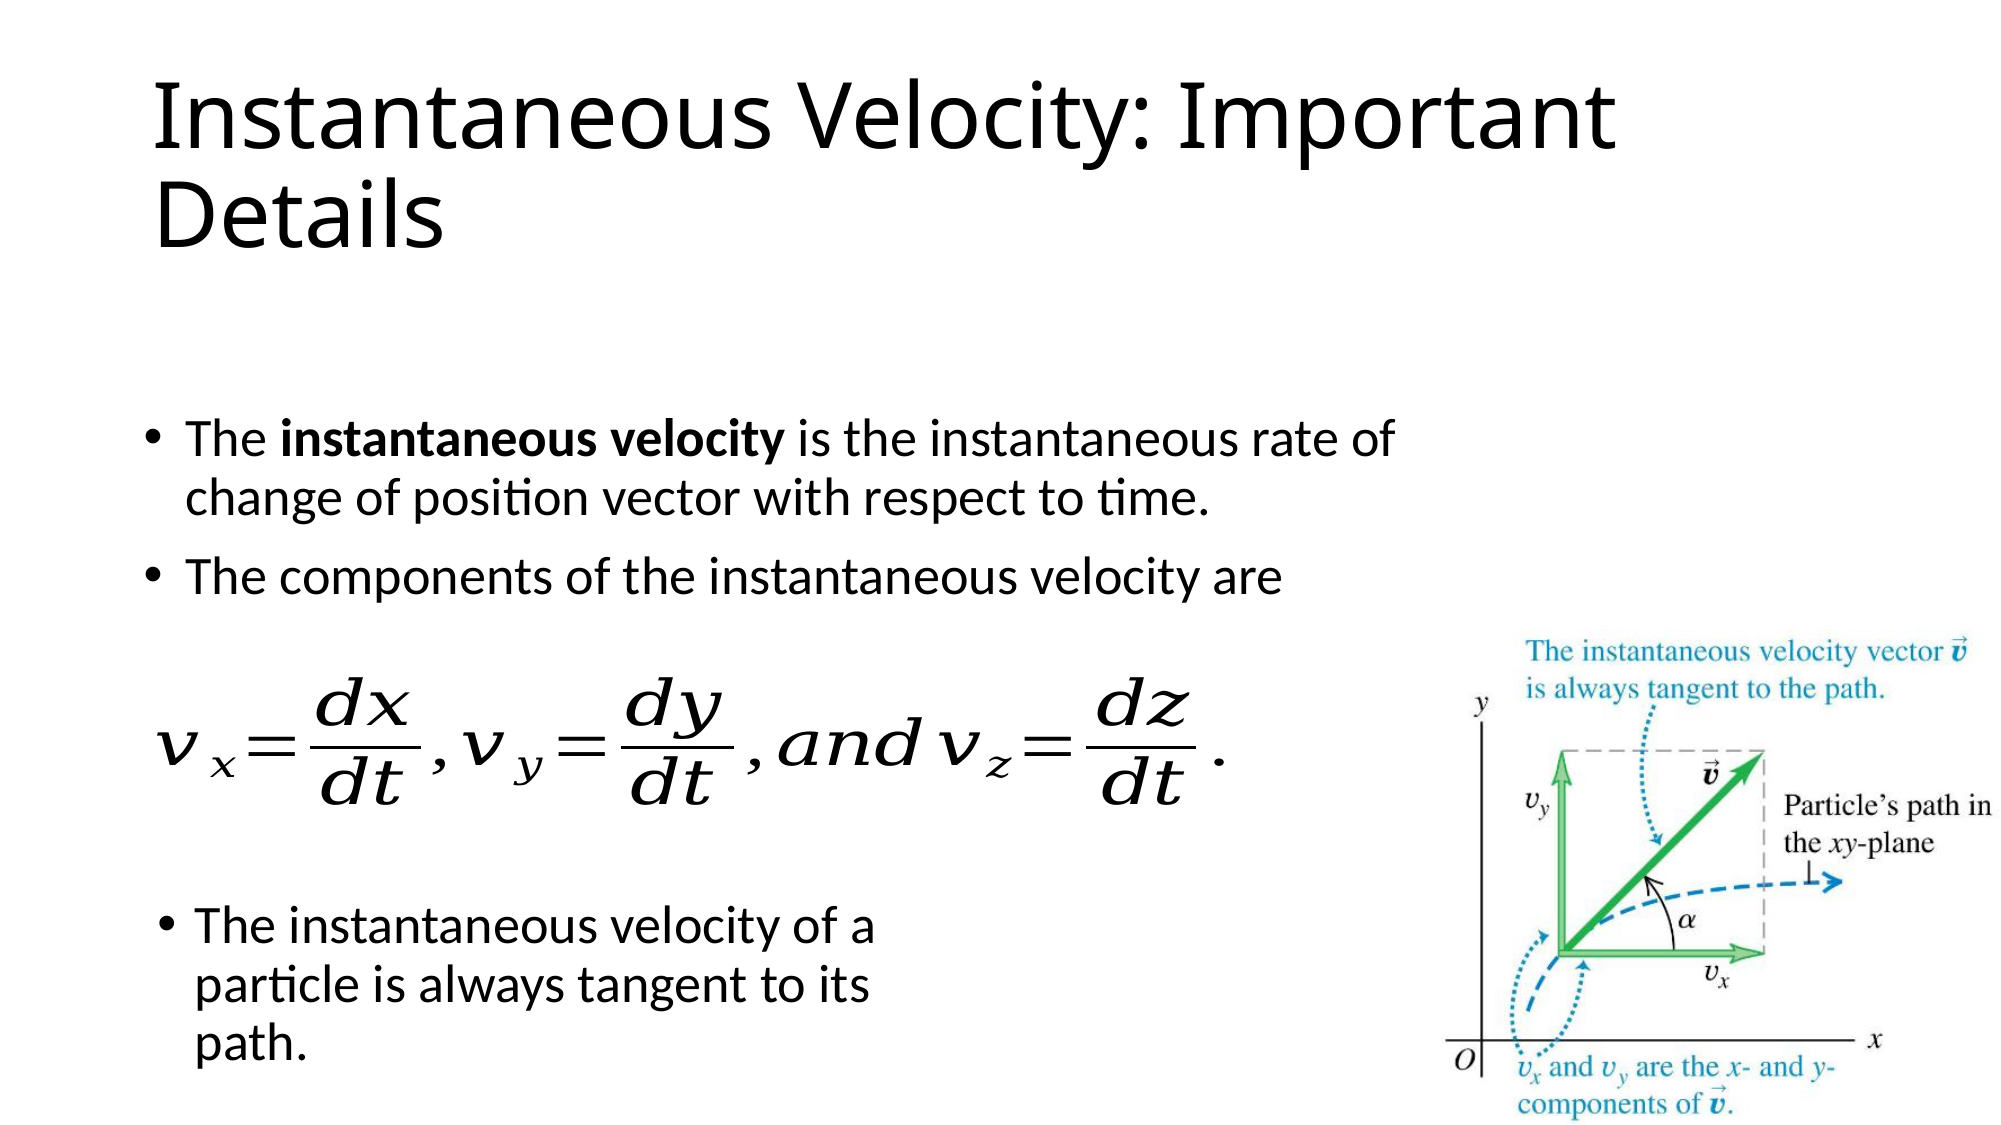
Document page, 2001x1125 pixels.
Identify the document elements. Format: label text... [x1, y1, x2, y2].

picture [1441, 629, 2000, 1125]
title Instantaneous Velocity: Important Details [137, 59, 1863, 278]
list The instantaneous velocity is the instantaneous rate of change of position vector with respect to time. The components of the instantaneous velocity are [128, 402, 1504, 640]
list The instantaneous velocity of a particle is always tangent to its path. [142, 889, 918, 1090]
